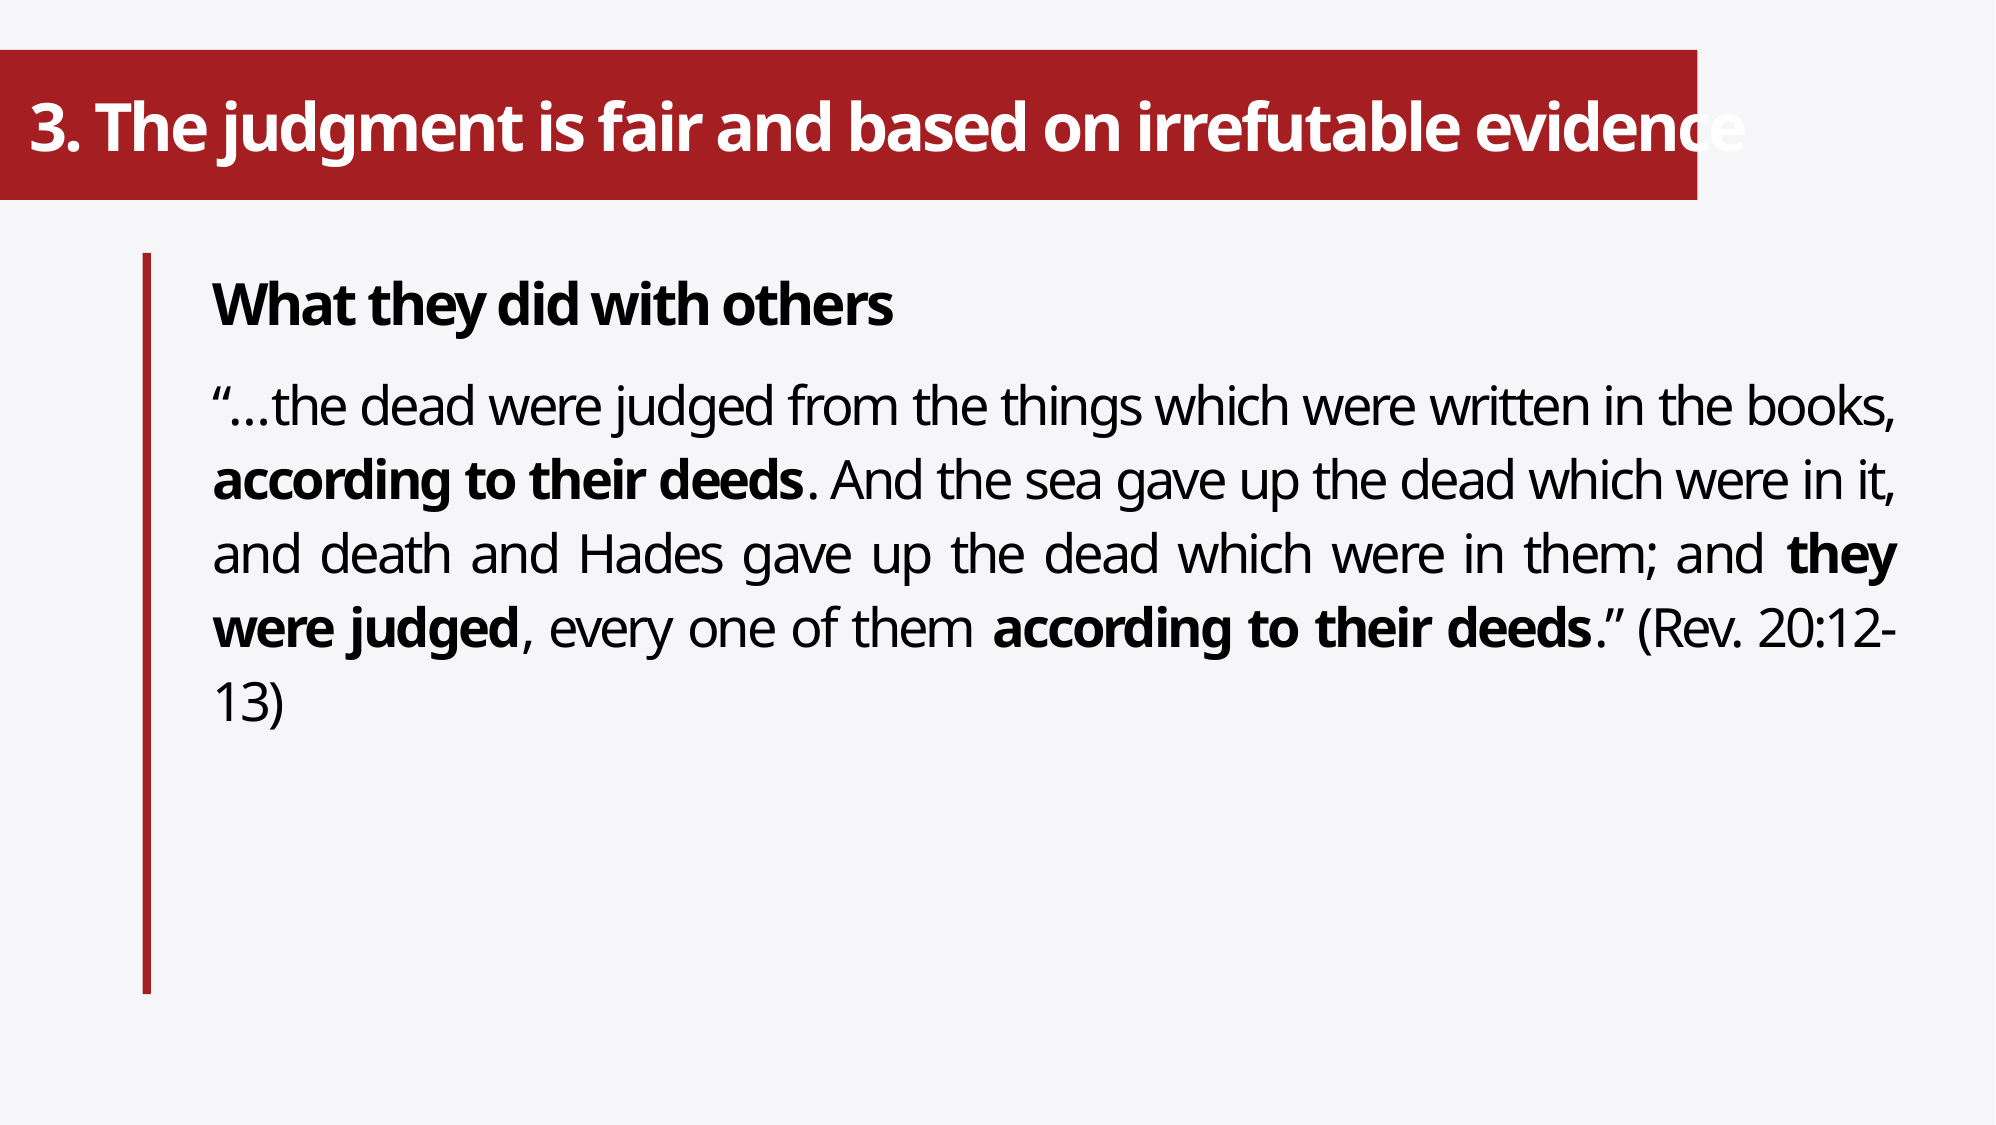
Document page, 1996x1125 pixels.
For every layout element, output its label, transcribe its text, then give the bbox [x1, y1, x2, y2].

text_box [1583, 48, 1700, 62]
text_box [1583, 188, 1700, 202]
subtitle What they did with others “…the dead were judged from the things which were written in the books, according to their deeds. And the sea gave up the dead which were in it, and death and Hades gave up the dead which were in them; and they were judged, every one of them according to their deeds.” (Rev. 20:12-13) [197, 249, 1910, 1000]
title 3. The judgment is fair and based on irrefutable evidence [14, 62, 1810, 188]
